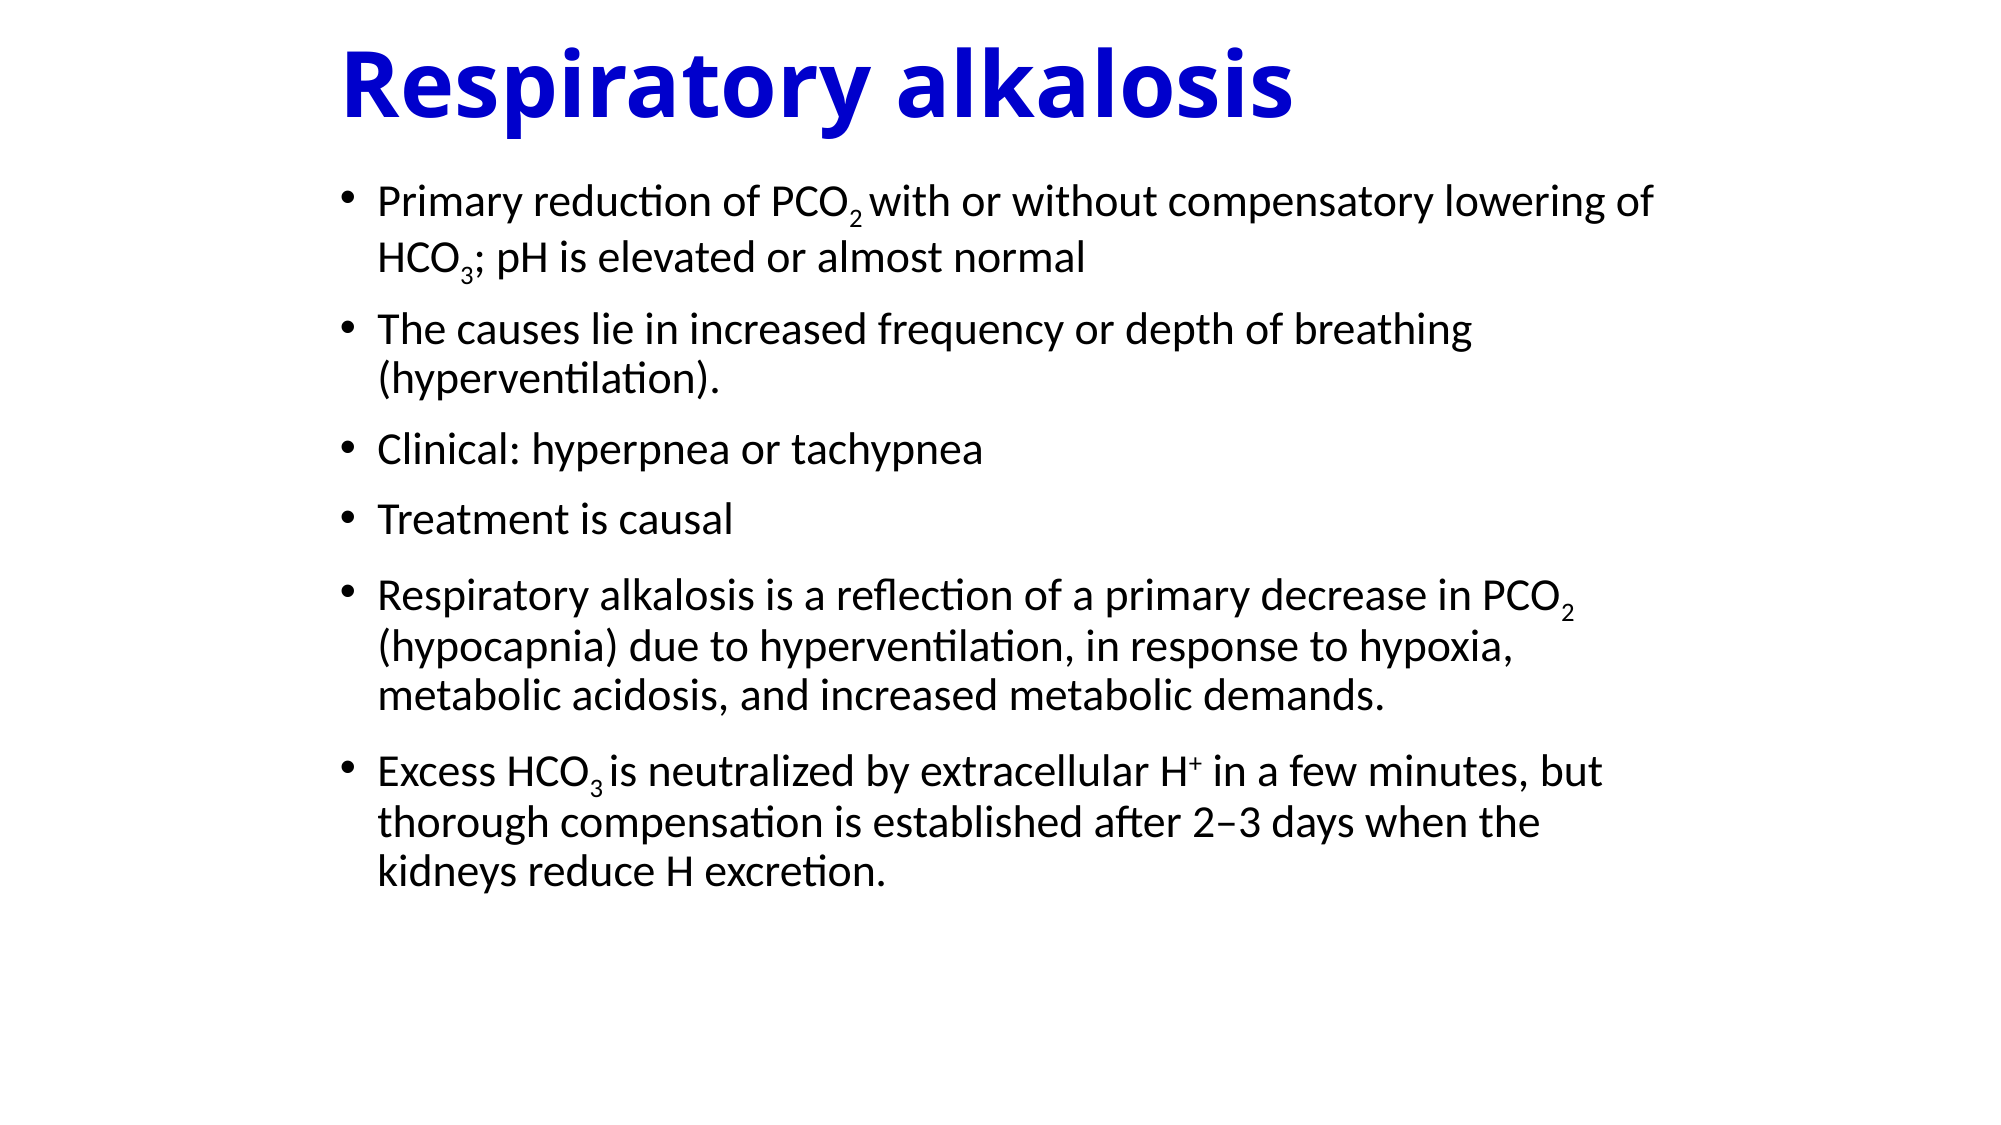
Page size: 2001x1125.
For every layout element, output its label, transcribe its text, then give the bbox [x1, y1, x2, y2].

title Respiratory alkalosis [324, 23, 1675, 153]
list Primary reduction of PCO2 with or without compensatory lowering of HCO3; pH is elevated or almost normal The causes lie in increased frequency or depth of breathing (hyperventilation). Clinical: hyperpnea or tachypnea Treatment is causal Respiratory alkalosis is a reflection of a primary decrease in PCO2 (hypocapnia) due to hyperventilation, in response to hypoxia, metabolic acidosis, and increased metabolic demands. Excess HCO3 is neutralized by extracellular H+ in a few minutes, but thorough compensation is established after 2–3 days when the kidneys reduce H excretion. [324, 164, 1675, 1005]
